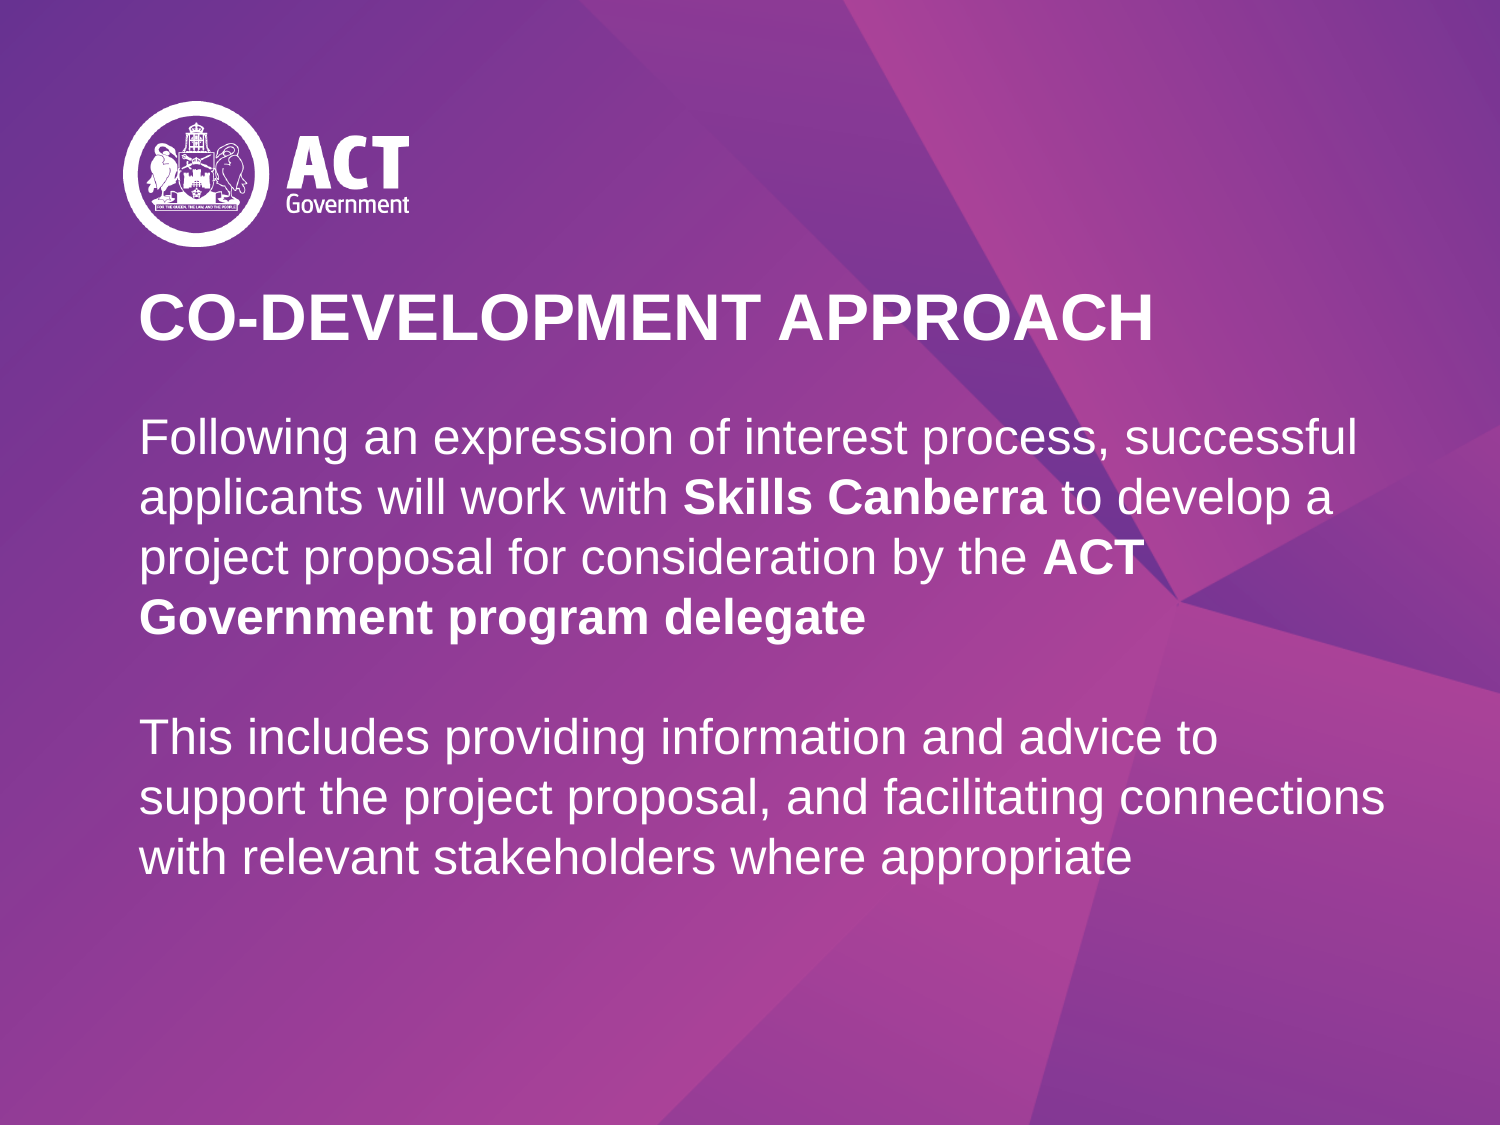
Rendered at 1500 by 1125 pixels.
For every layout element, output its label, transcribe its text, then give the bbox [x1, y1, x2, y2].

list CO-DEVELOPMENT APPROACH [123, 267, 1399, 362]
picture [0, 0, 1500, 1125]
title Following an expression of interest process, successful applicants will work with Skills Canberra to develop a project proposal for consideration by the ACT Government program delegate This includes providing information and advice to support the project proposal, and facilitating connections with relevant stakeholders where appropriate [123, 397, 1411, 1059]
